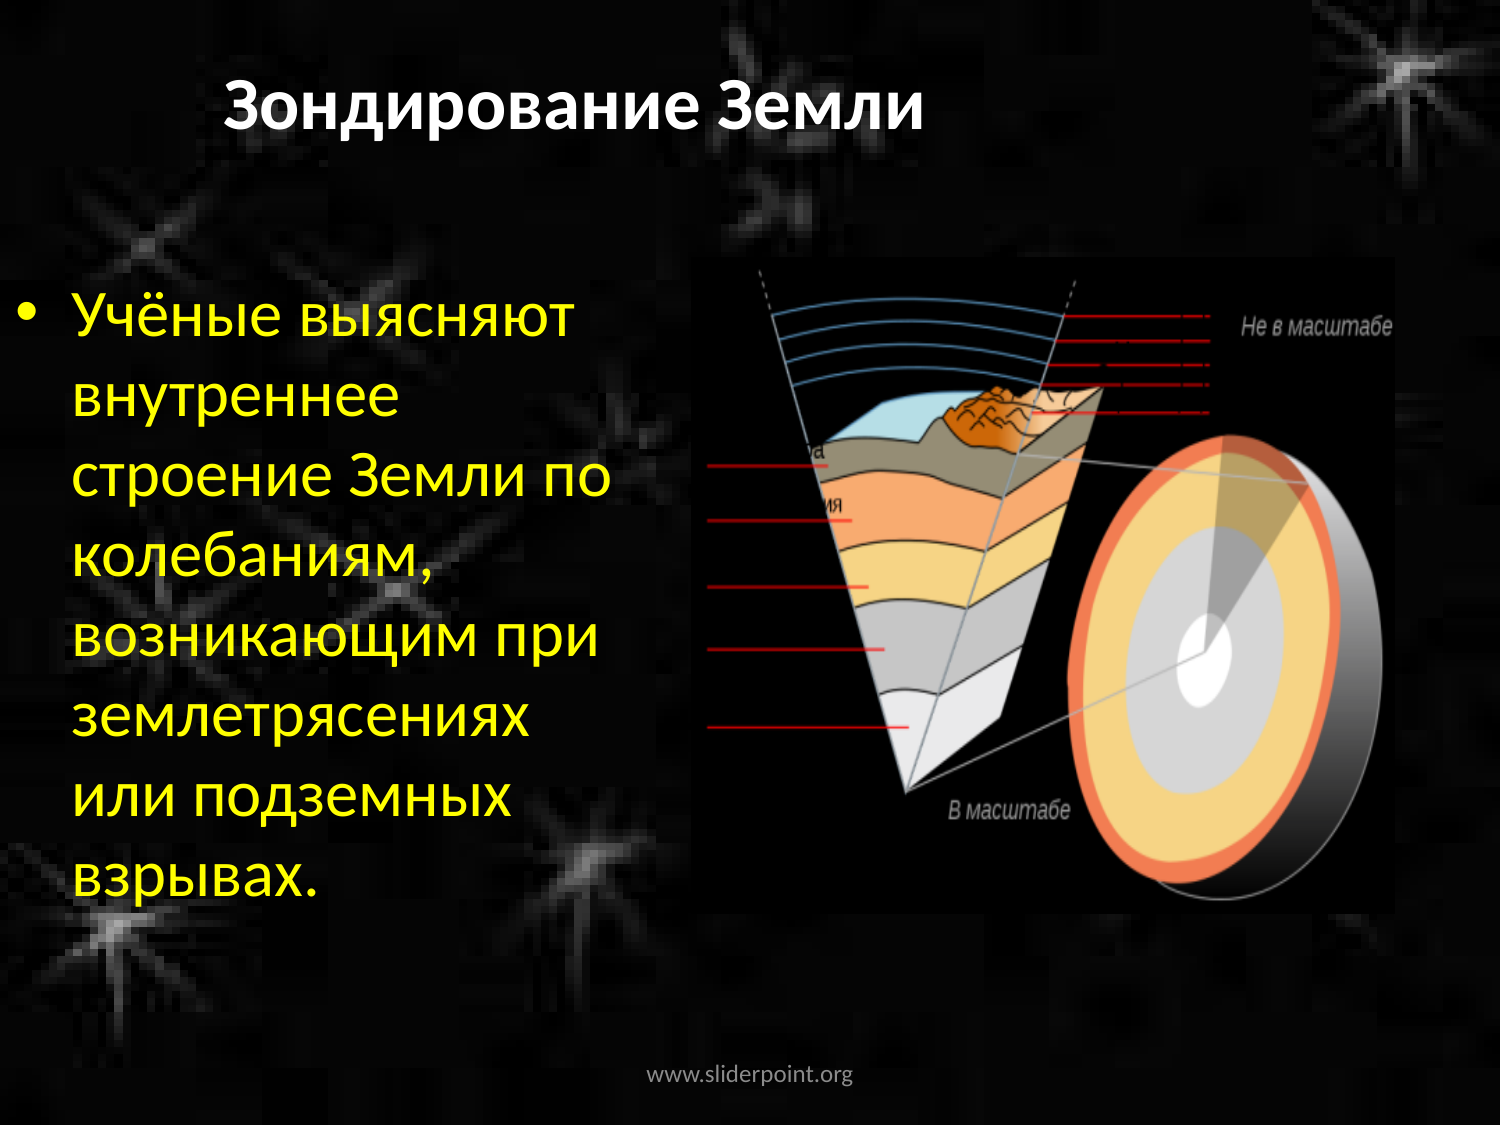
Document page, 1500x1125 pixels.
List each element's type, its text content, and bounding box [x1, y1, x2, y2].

picture [0, 0, 1500, 1125]
list Учёные выясняют внутреннее строение Земли по колебаниям, возникающим при землетрясениях или подземных взрывах. [0, 262, 663, 1006]
text_box Зондирование Земли [58, 46, 1055, 242]
footer www.sliderpoint.org [512, 1042, 988, 1103]
